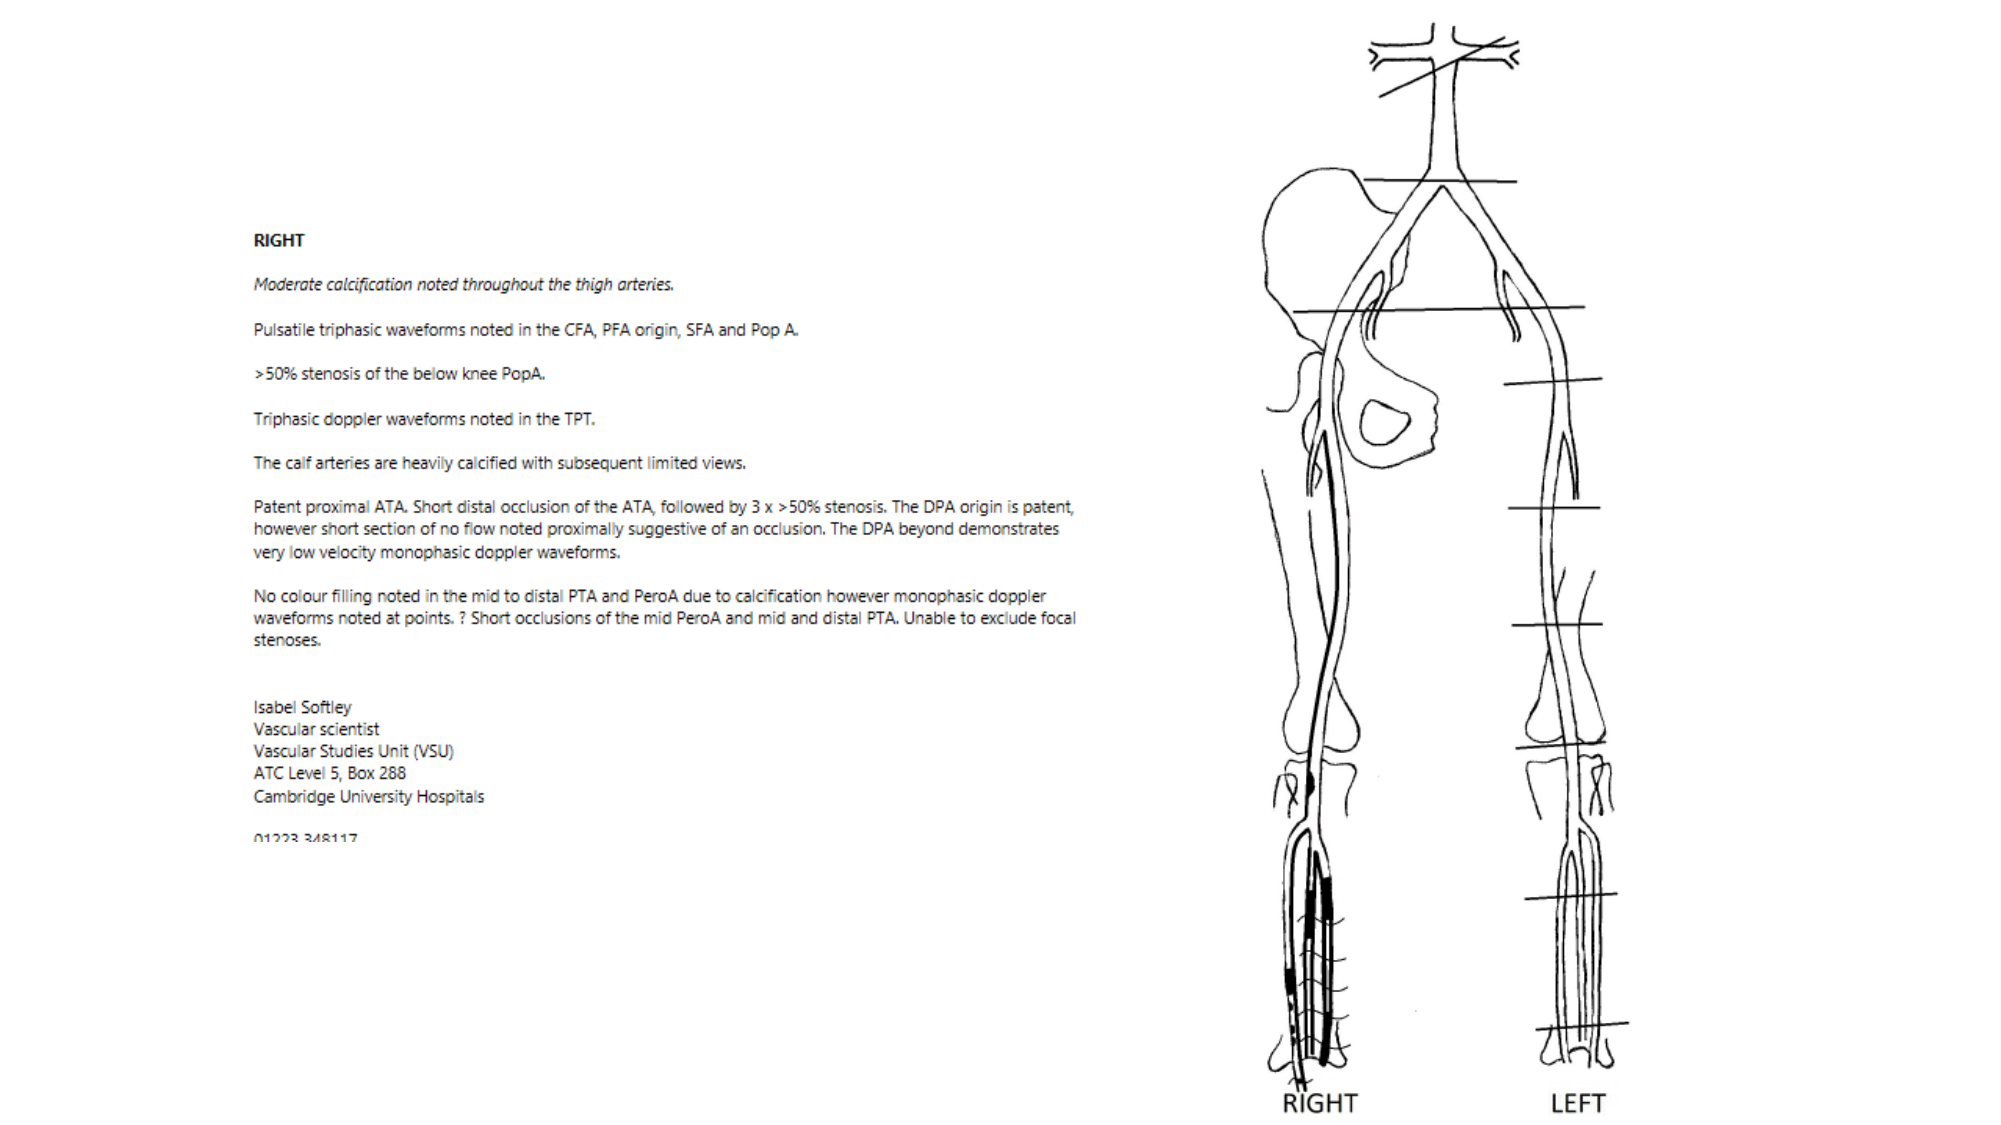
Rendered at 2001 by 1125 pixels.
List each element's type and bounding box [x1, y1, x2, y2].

picture [249, 228, 1099, 842]
picture [1229, 0, 1649, 1125]
